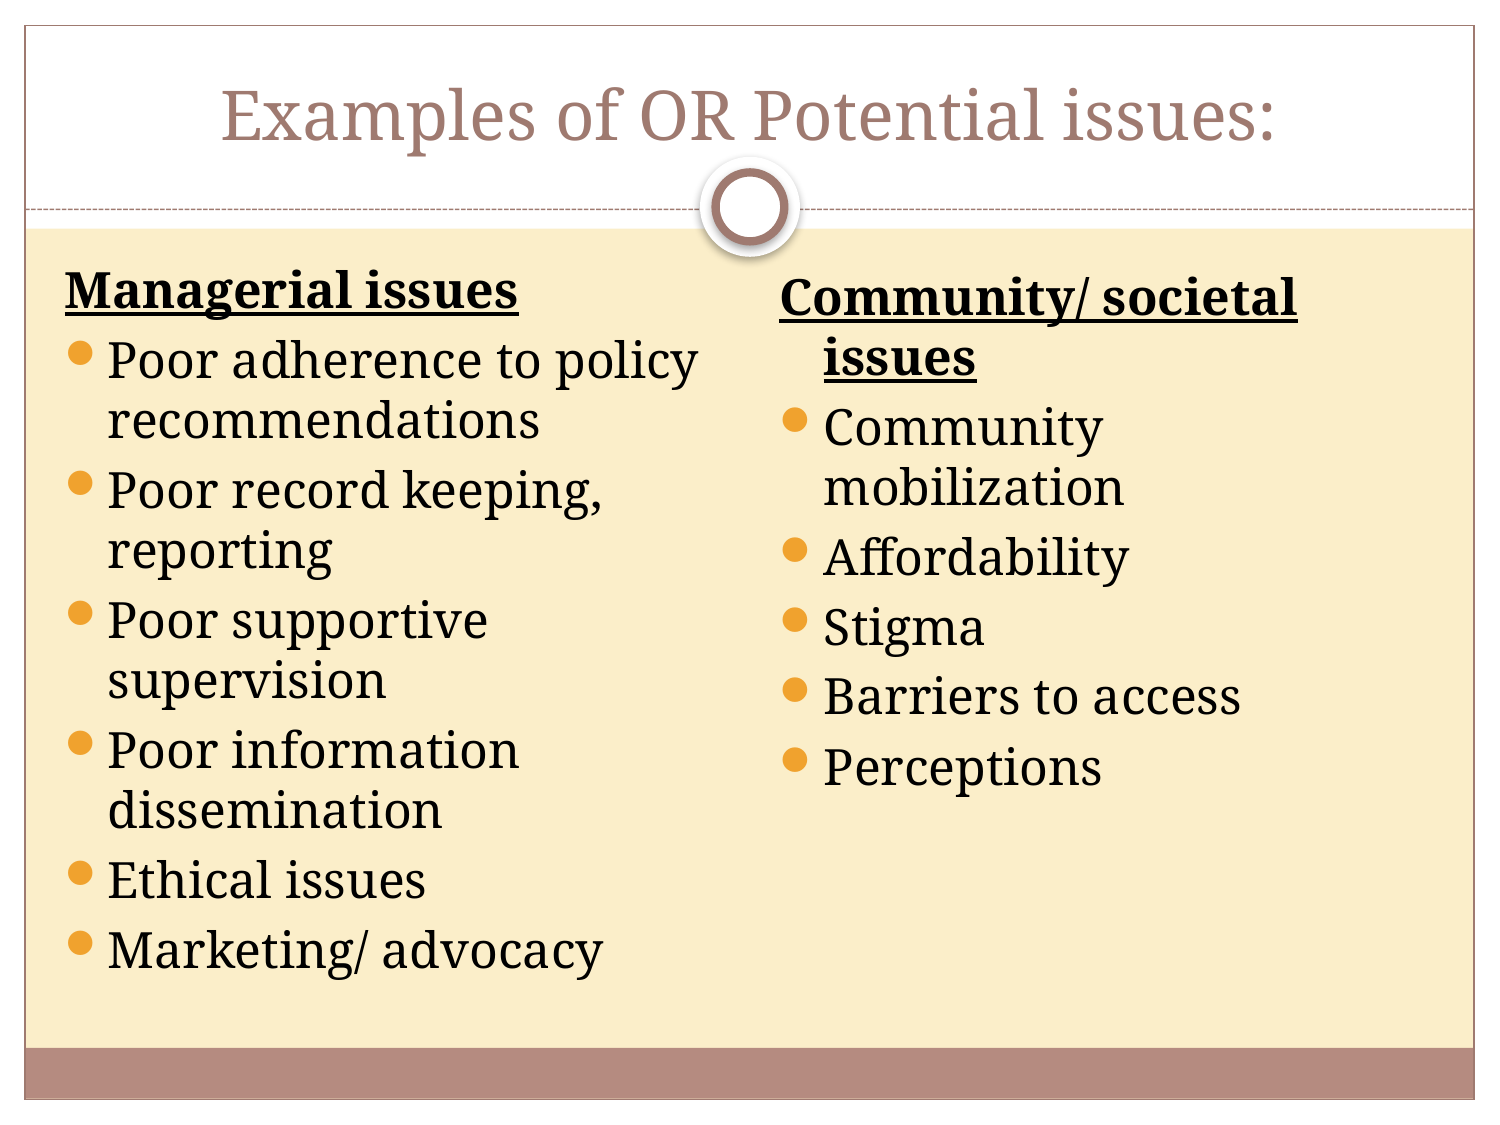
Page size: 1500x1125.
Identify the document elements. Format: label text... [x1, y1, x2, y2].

title Examples of OR Potential issues: [49, 37, 1450, 163]
list Managerial issues Poor adherence to policy recommendations Poor record keeping, reporting Poor supportive supervision Poor information dissemination Ethical issues Marketing/ advocacy [49, 250, 716, 1001]
text_box Community/ societal issues Community mobilization Affordability Stigma Barriers to access Perceptions [764, 257, 1430, 1008]
